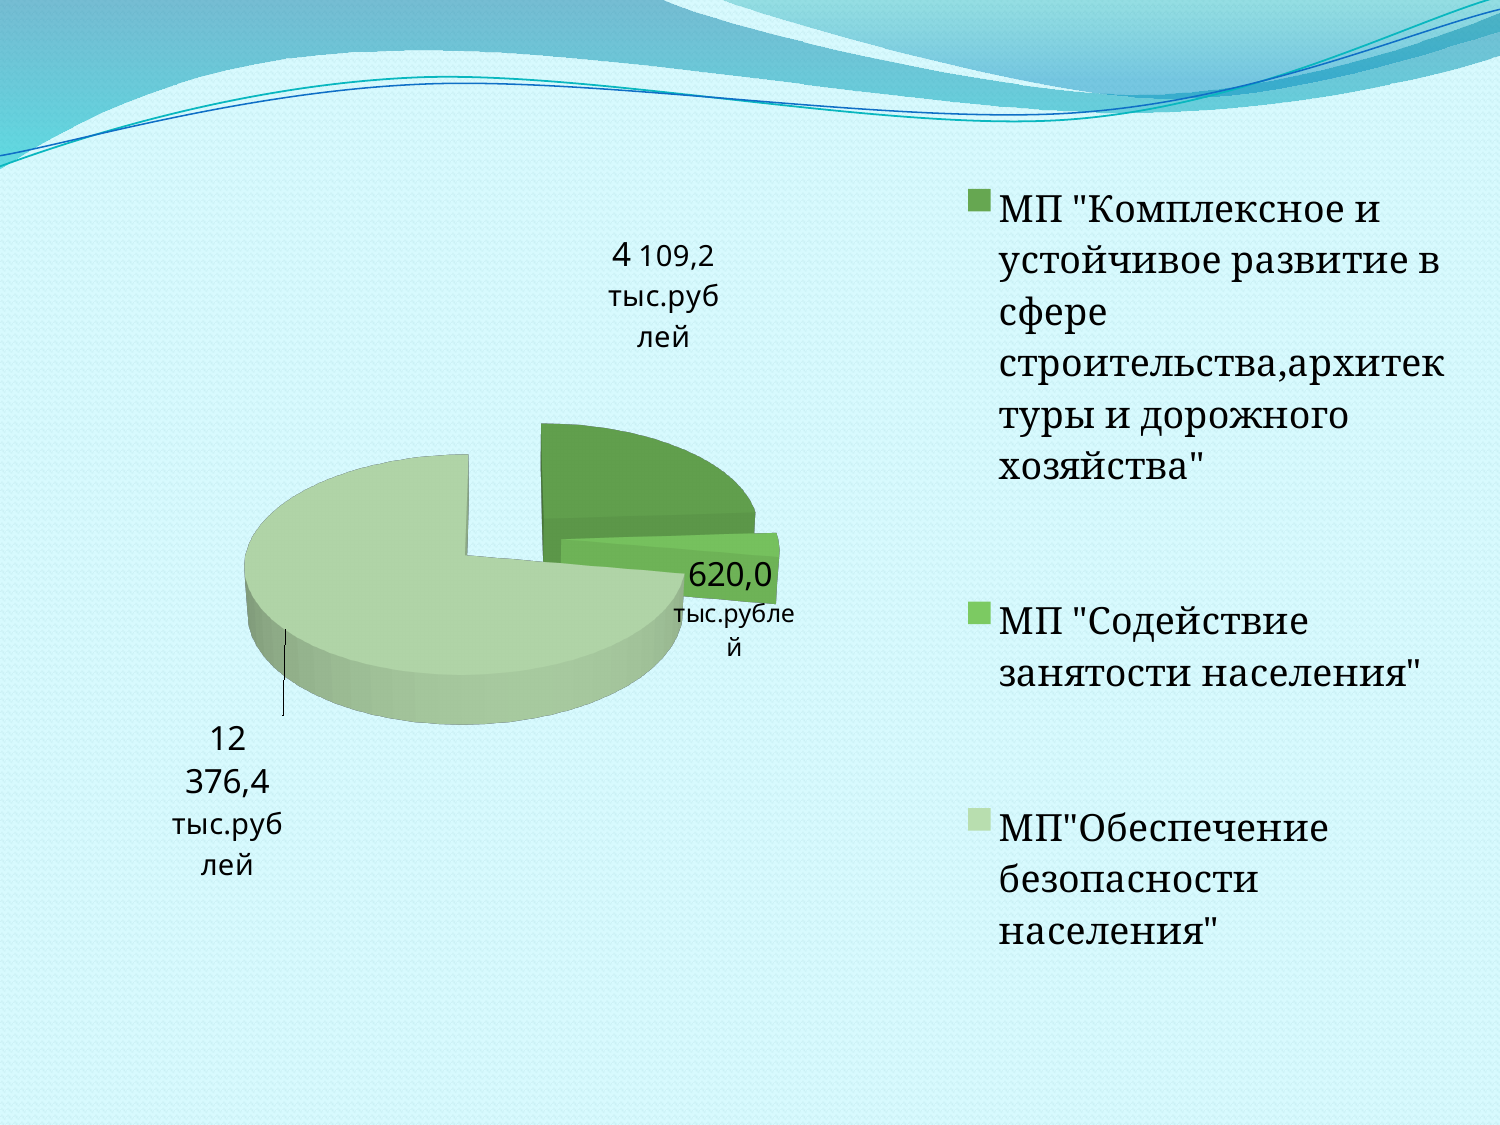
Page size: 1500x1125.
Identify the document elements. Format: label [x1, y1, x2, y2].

chart [64, 77, 1471, 1059]
